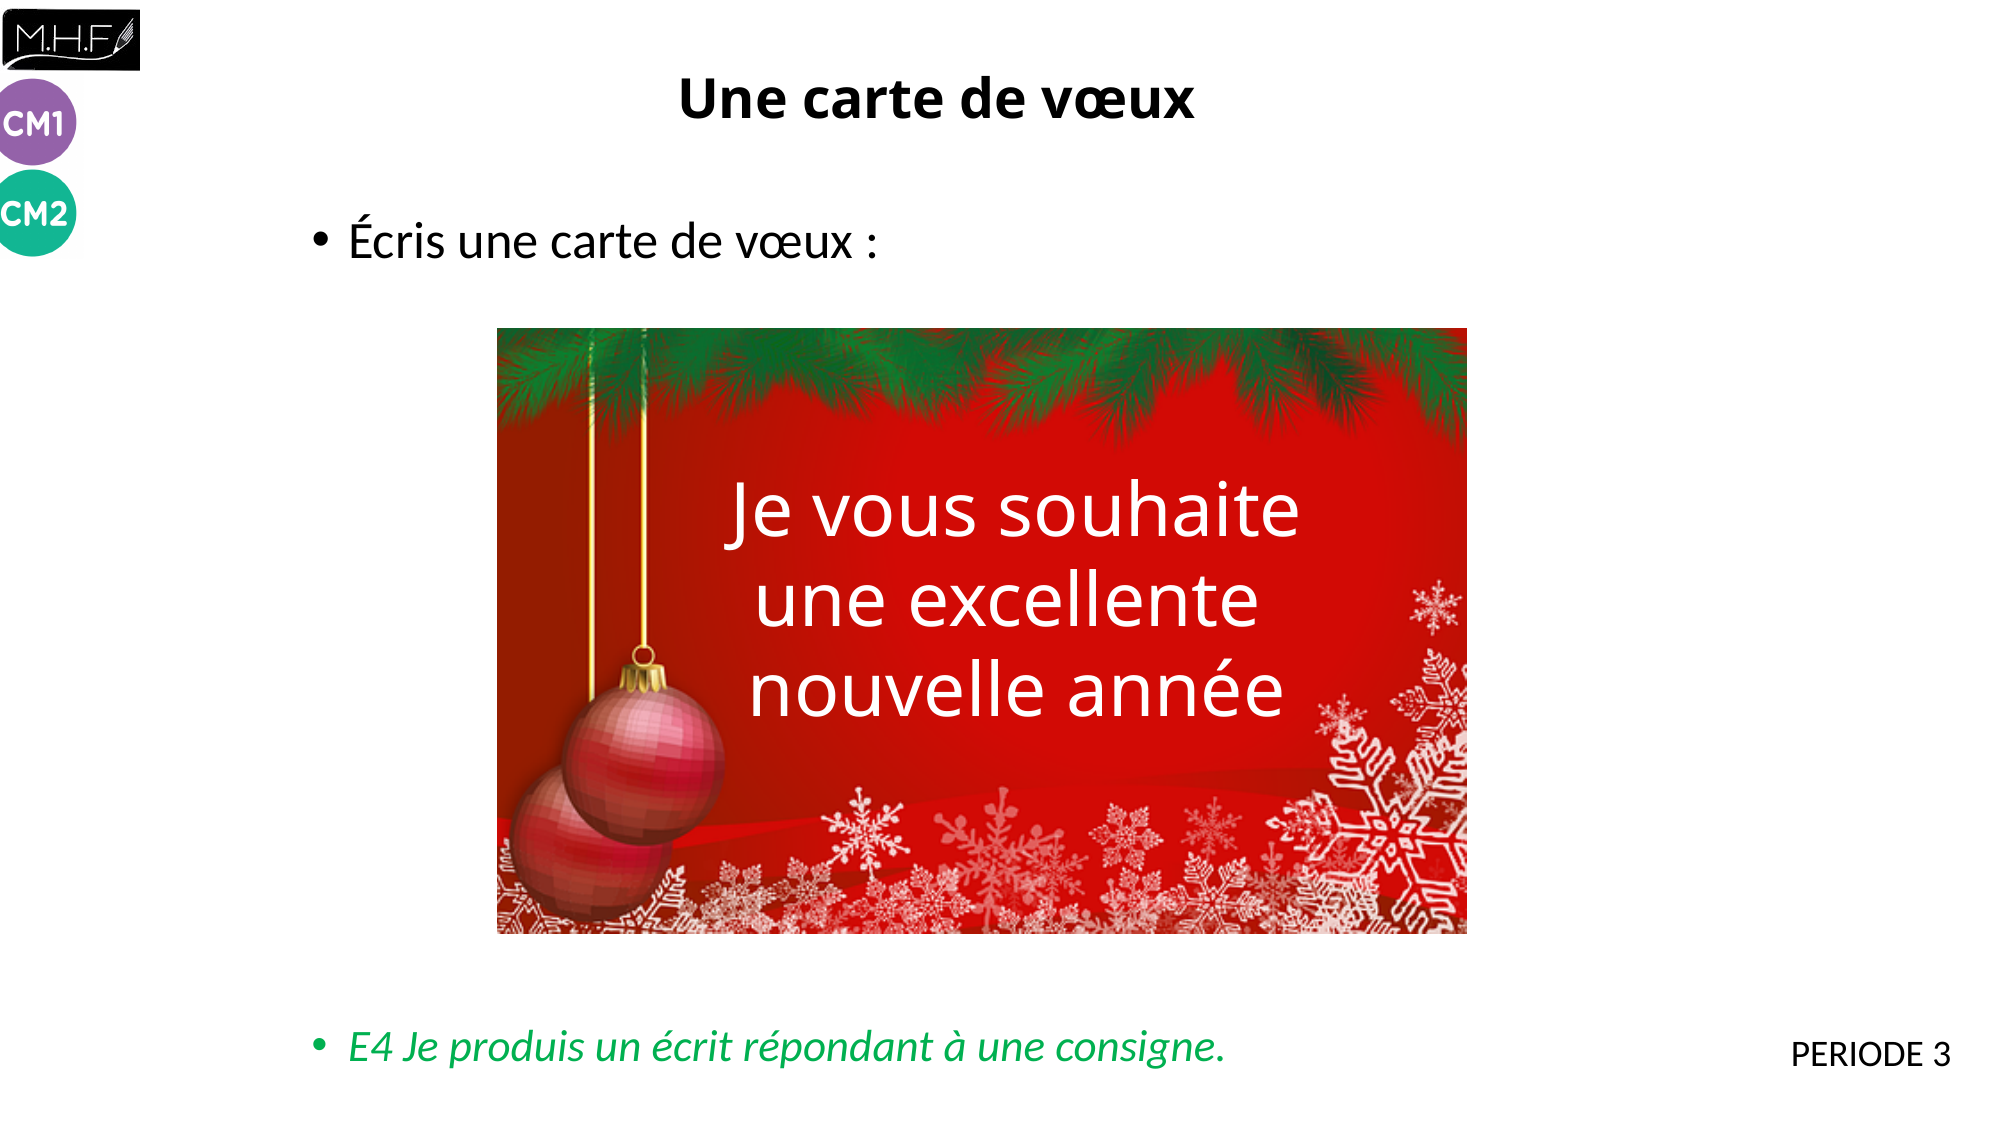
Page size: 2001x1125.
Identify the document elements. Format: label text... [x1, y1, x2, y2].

picture [0, 7, 140, 259]
picture [497, 328, 1467, 934]
text_box PERIODE 3 [1362, 1021, 1967, 1082]
text_box Écris une carte de vœux : E4 Je produis un écrit répondant à une consigne. [296, 205, 1656, 1080]
title Une carte de vœux [662, 42, 1302, 159]
